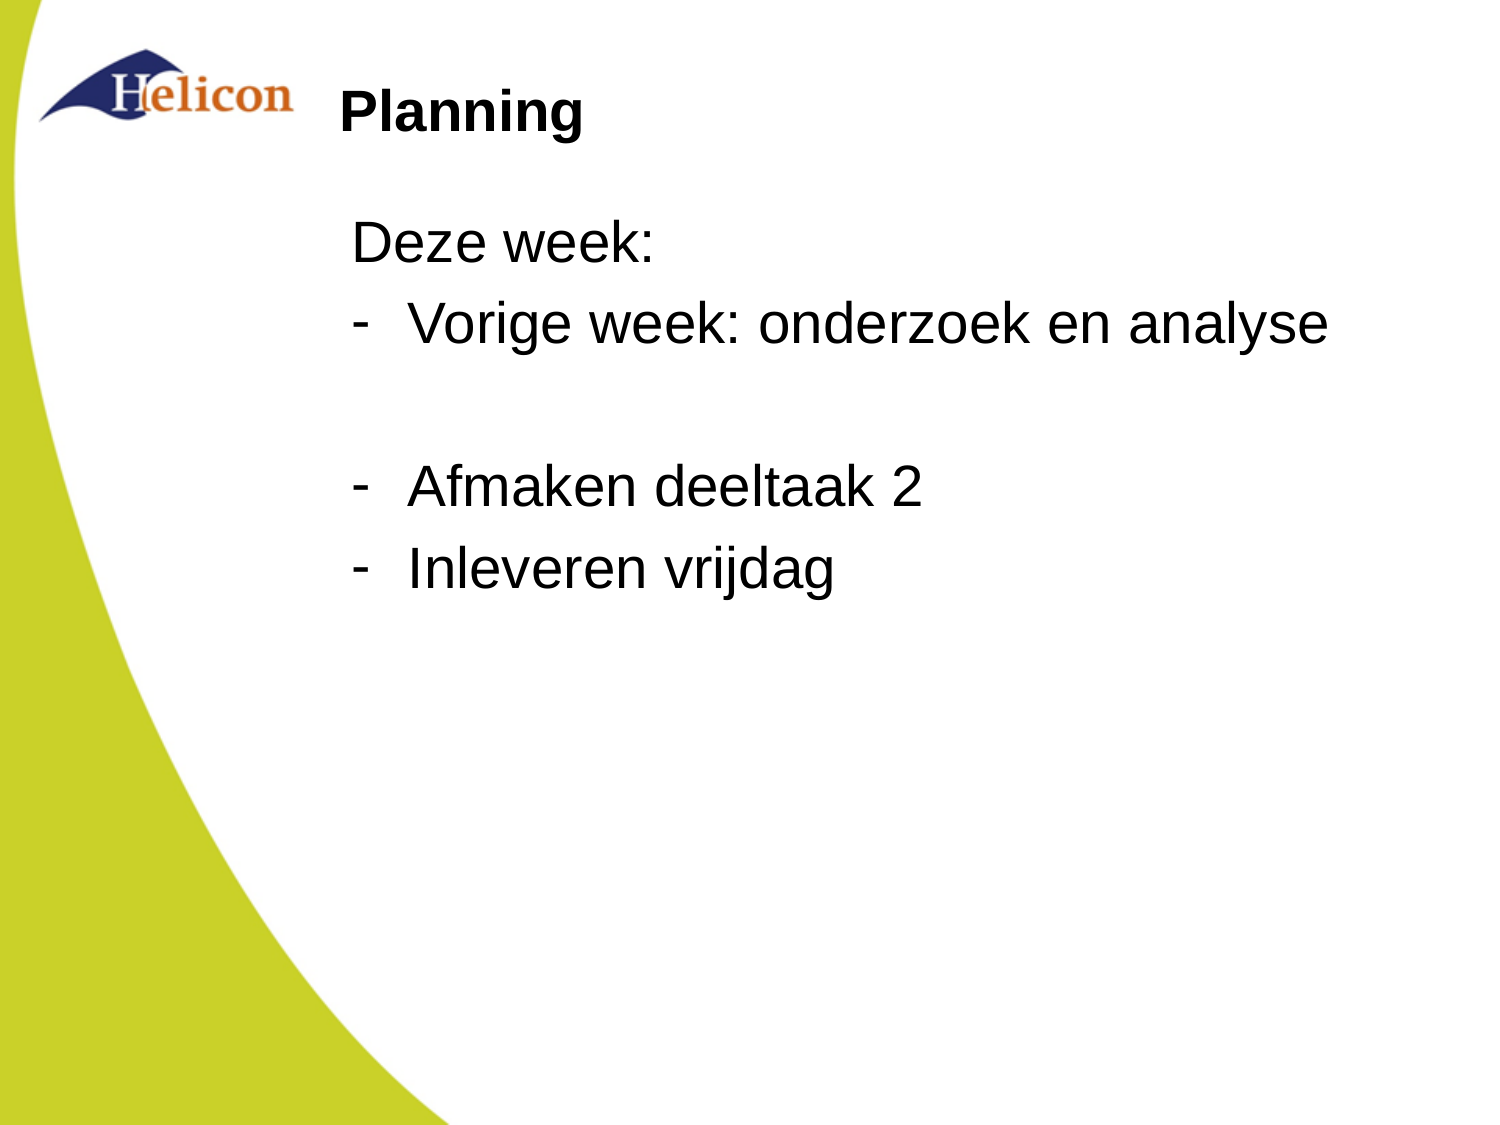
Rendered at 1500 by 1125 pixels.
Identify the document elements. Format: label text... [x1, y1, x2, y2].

picture [0, 0, 1500, 1125]
list Deze week: Vorige week: onderzoek en analyse Afmaken deeltaak 2 Inleveren vrijdag [336, 196, 1425, 1005]
title Planning [324, 54, 1415, 161]
